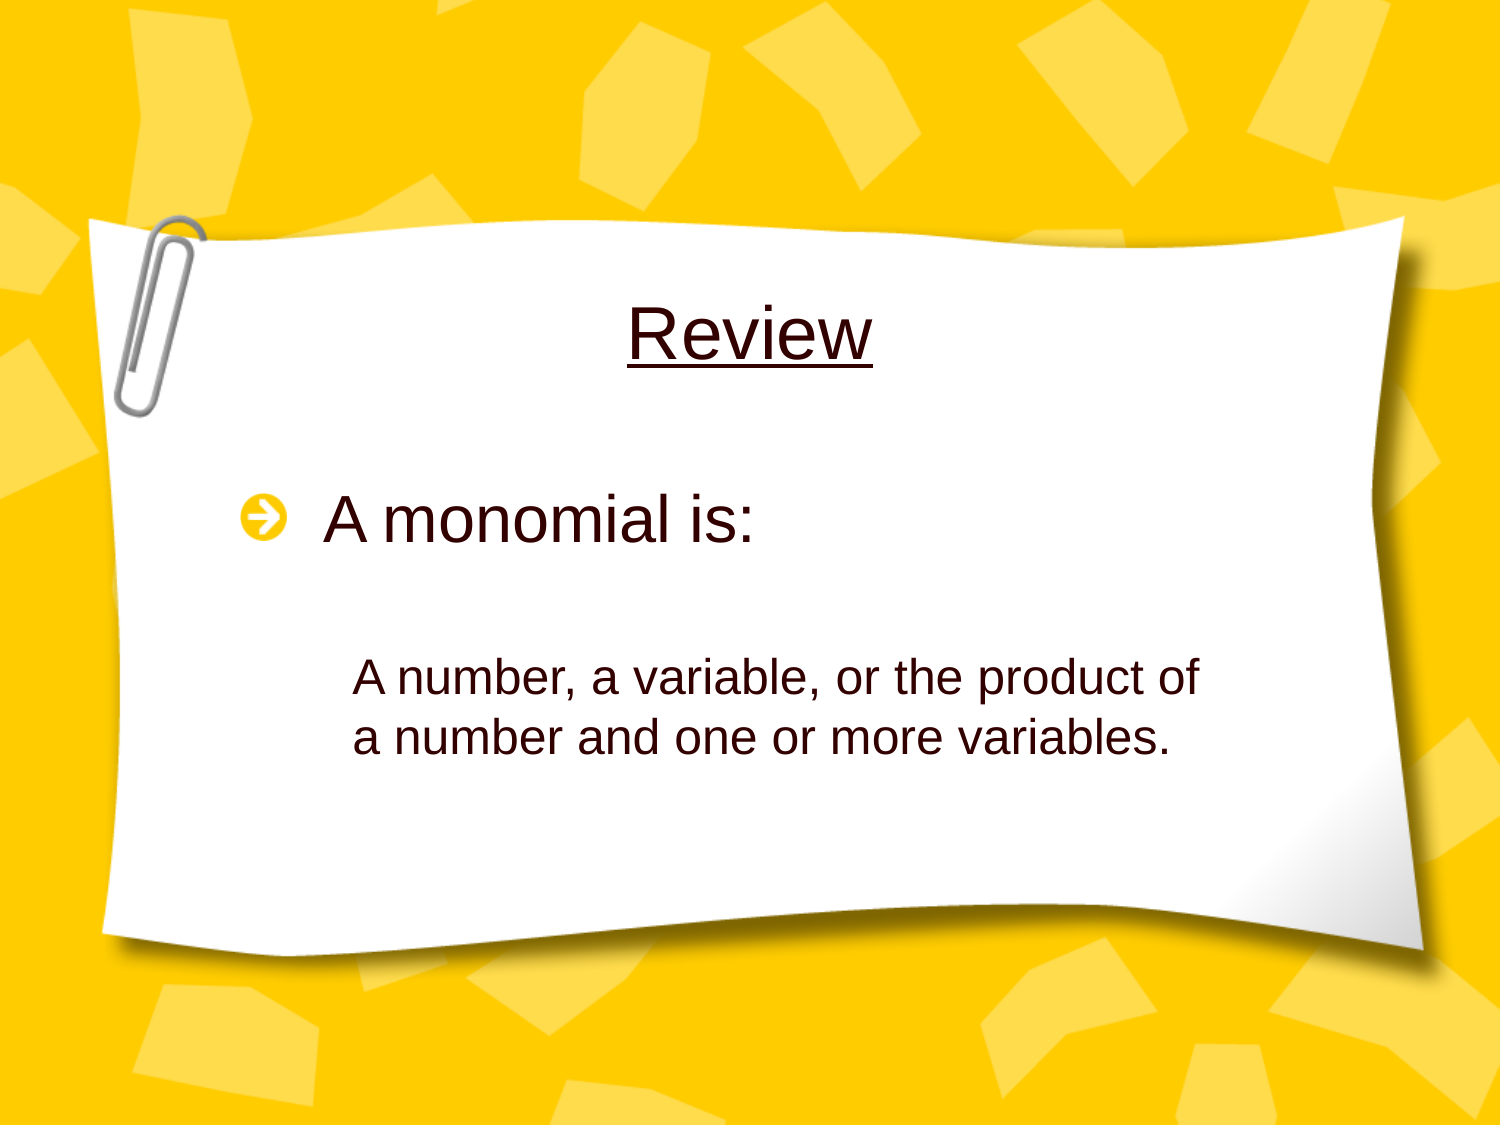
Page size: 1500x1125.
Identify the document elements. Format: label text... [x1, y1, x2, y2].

text_box A number, a variable, or the product of a number and one or more variables. [337, 637, 1250, 773]
subtitle Review A monomial is: [225, 287, 1275, 575]
picture [0, 0, 1500, 1125]
